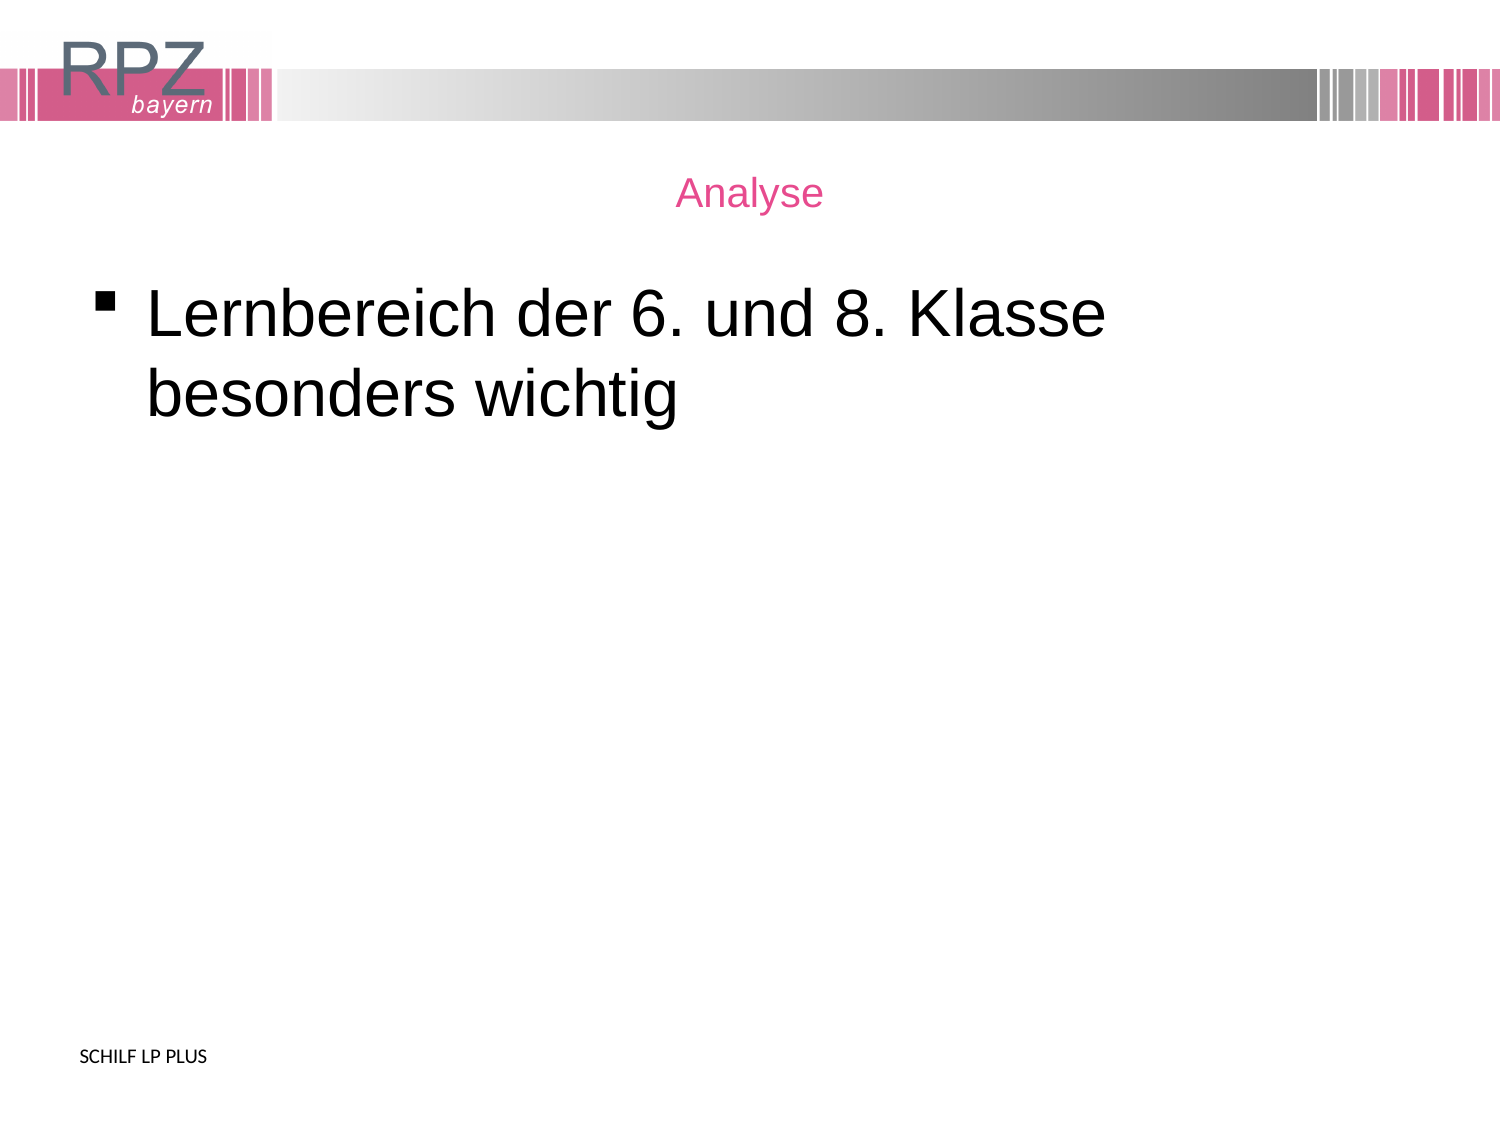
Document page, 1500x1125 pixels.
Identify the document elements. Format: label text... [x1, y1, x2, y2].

list Lernbereich der 6. und 8. Klasse besonders wichtig [75, 262, 1425, 1005]
picture [1380, 69, 1439, 121]
picture [1319, 69, 1379, 121]
picture [0, 31, 272, 121]
title Analyse [75, 149, 1425, 233]
picture [1443, 69, 1500, 121]
